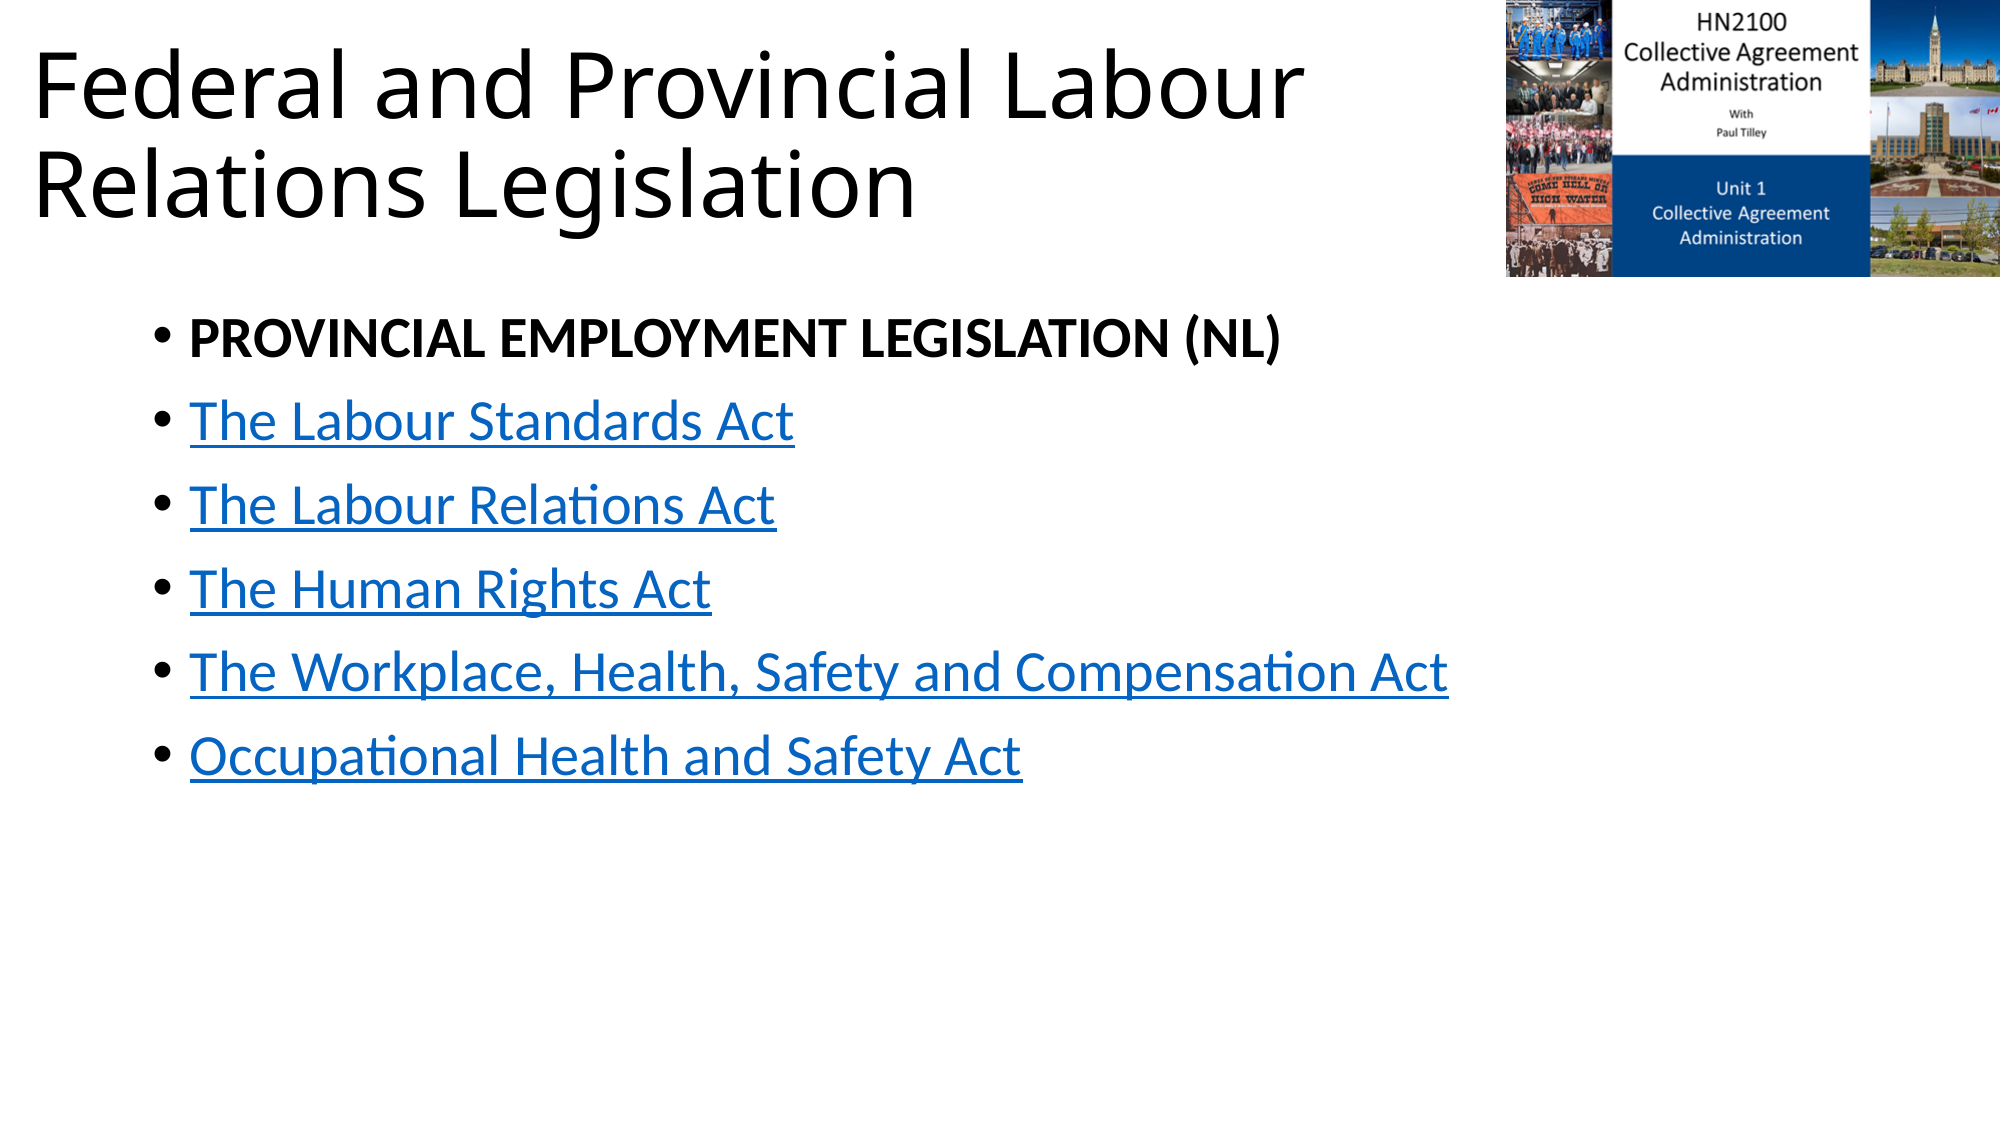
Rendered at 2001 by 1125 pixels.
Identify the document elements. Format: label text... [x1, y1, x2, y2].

title Federal and Provincial Labour Relations Legislation [16, 29, 1506, 248]
picture [1506, 0, 2000, 278]
list PROVINCIAL EMPLOYMENT LEGISLATION (NL) The Labour Standards Act The Labour Relations Act The Human Rights Act The Workplace, Health, Safety and Compensation Act Occupational Health and Safety Act [137, 299, 1863, 1014]
